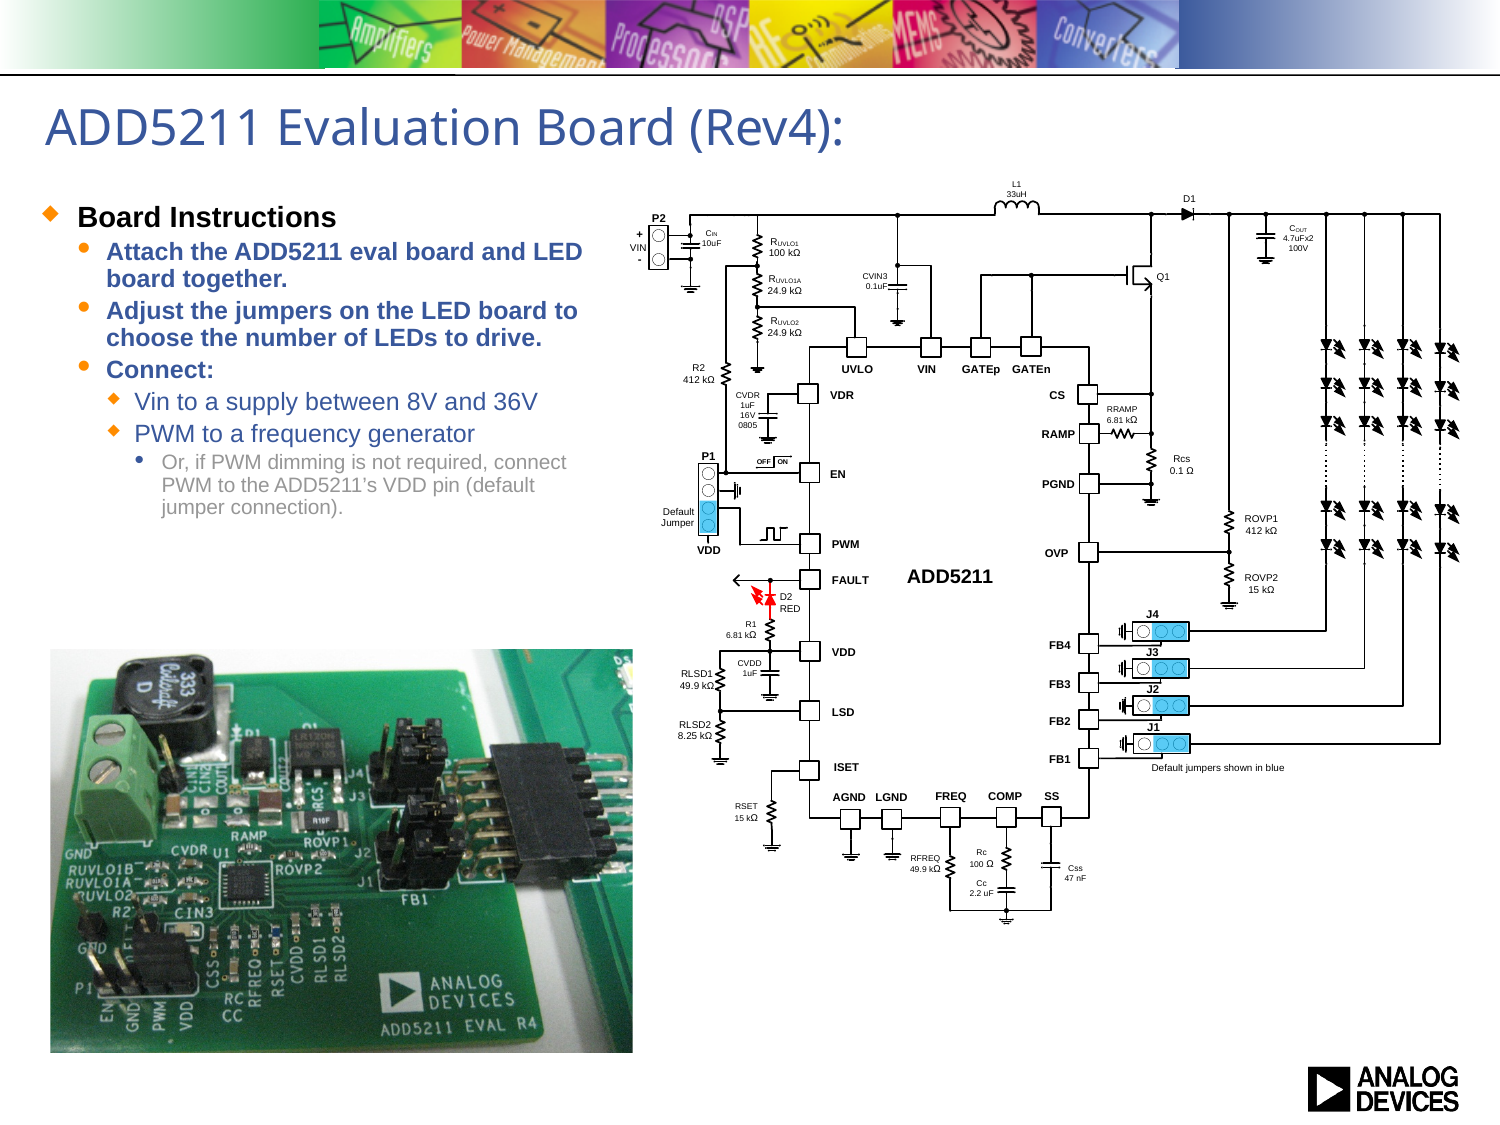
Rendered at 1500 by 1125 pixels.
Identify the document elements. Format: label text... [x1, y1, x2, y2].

list Board Instructions Attach the ADD5211 eval board and LED board together. Adjust the jumpers on the LED board to choose the number of LEDs to drive. Connect: Vin to a supply between 8V and 36V PWM to a frequency generator Or, if PWM dimming is not required, connect PWM to the ADD5211’s VDD pin (default jumper connection). [32, 187, 604, 1051]
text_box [624, 174, 1475, 951]
picture [1308, 1066, 1459, 1112]
picture [50, 648, 633, 1053]
picture [319, 1, 1179, 68]
title ADD5211 Evaluation Board (Rev4): [37, 87, 1448, 163]
